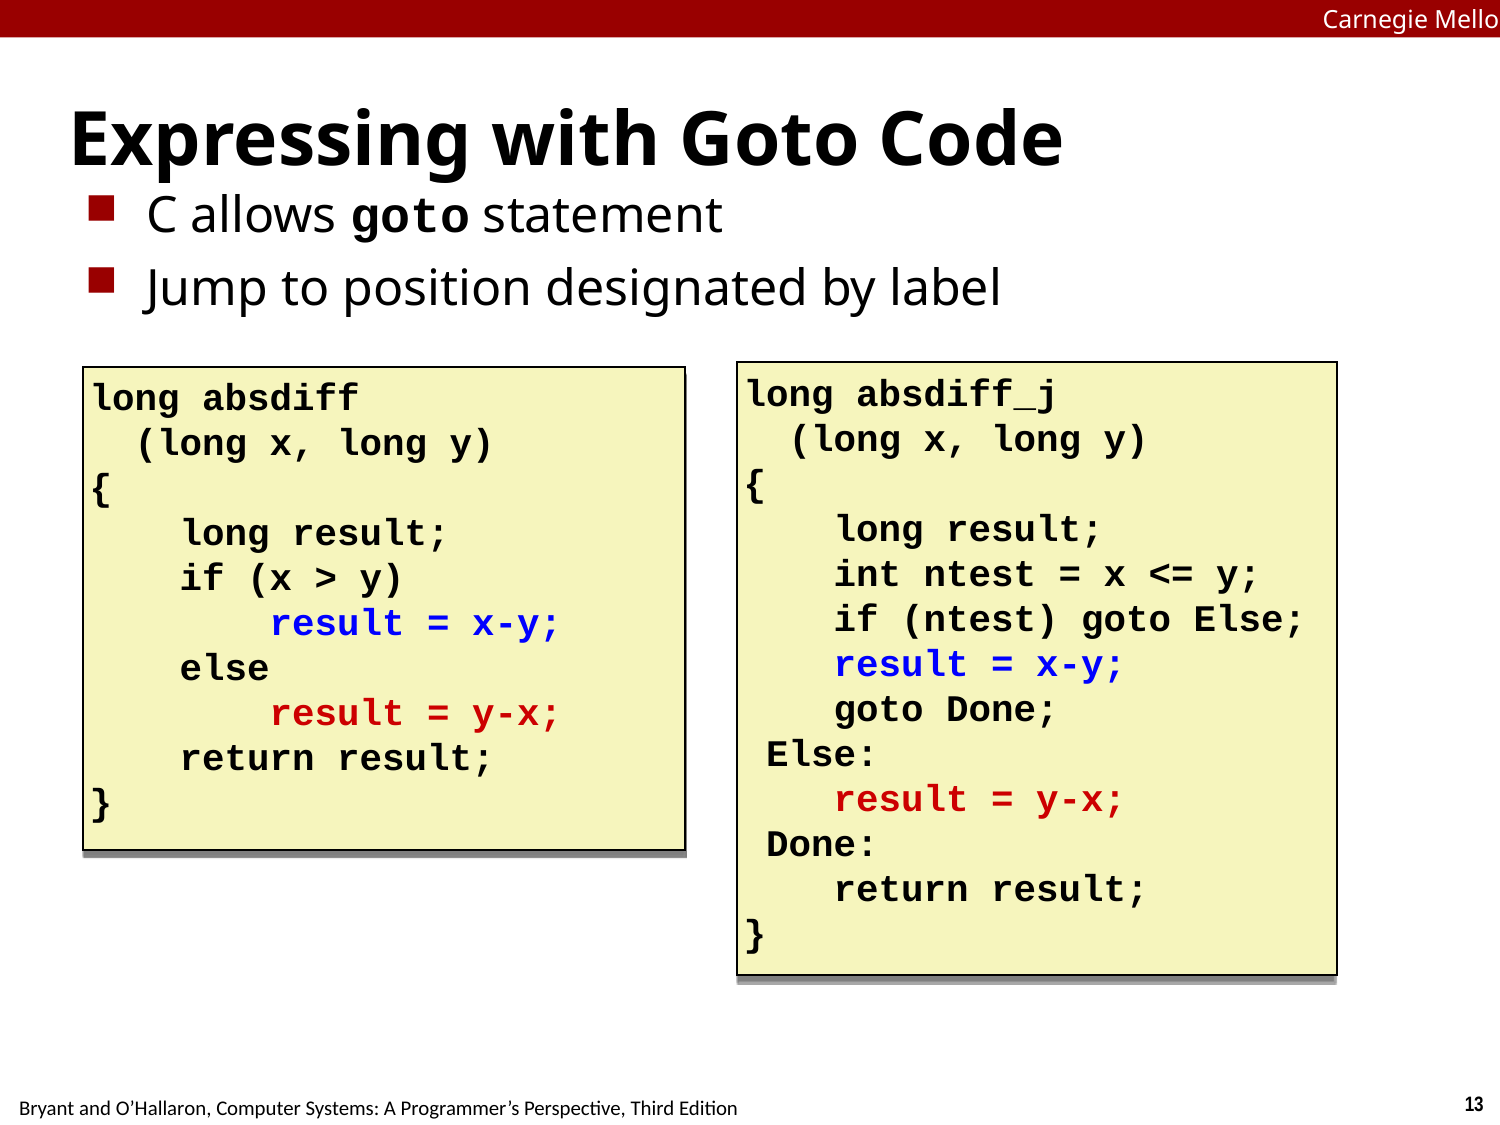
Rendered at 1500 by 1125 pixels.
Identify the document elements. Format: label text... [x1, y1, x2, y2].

text_box long absdiff_j (long x, long y) { long result; int ntest = x <= y; if (ntest) goto Else; result = x-y; goto Done; Else: result = y-x; Done: return result; } [737, 362, 1338, 975]
list C allows goto statement Jump to position designated by label [75, 174, 1413, 346]
text_box Carnegie Mellon [1322, 3, 1500, 33]
text_box long absdiff (long x, long y) { long result; if (x > y) result = x-y; else result = y-x; return result; } [83, 366, 686, 850]
text_box [0, 0, 1500, 38]
title Expressing with Goto Code [62, 41, 1438, 230]
